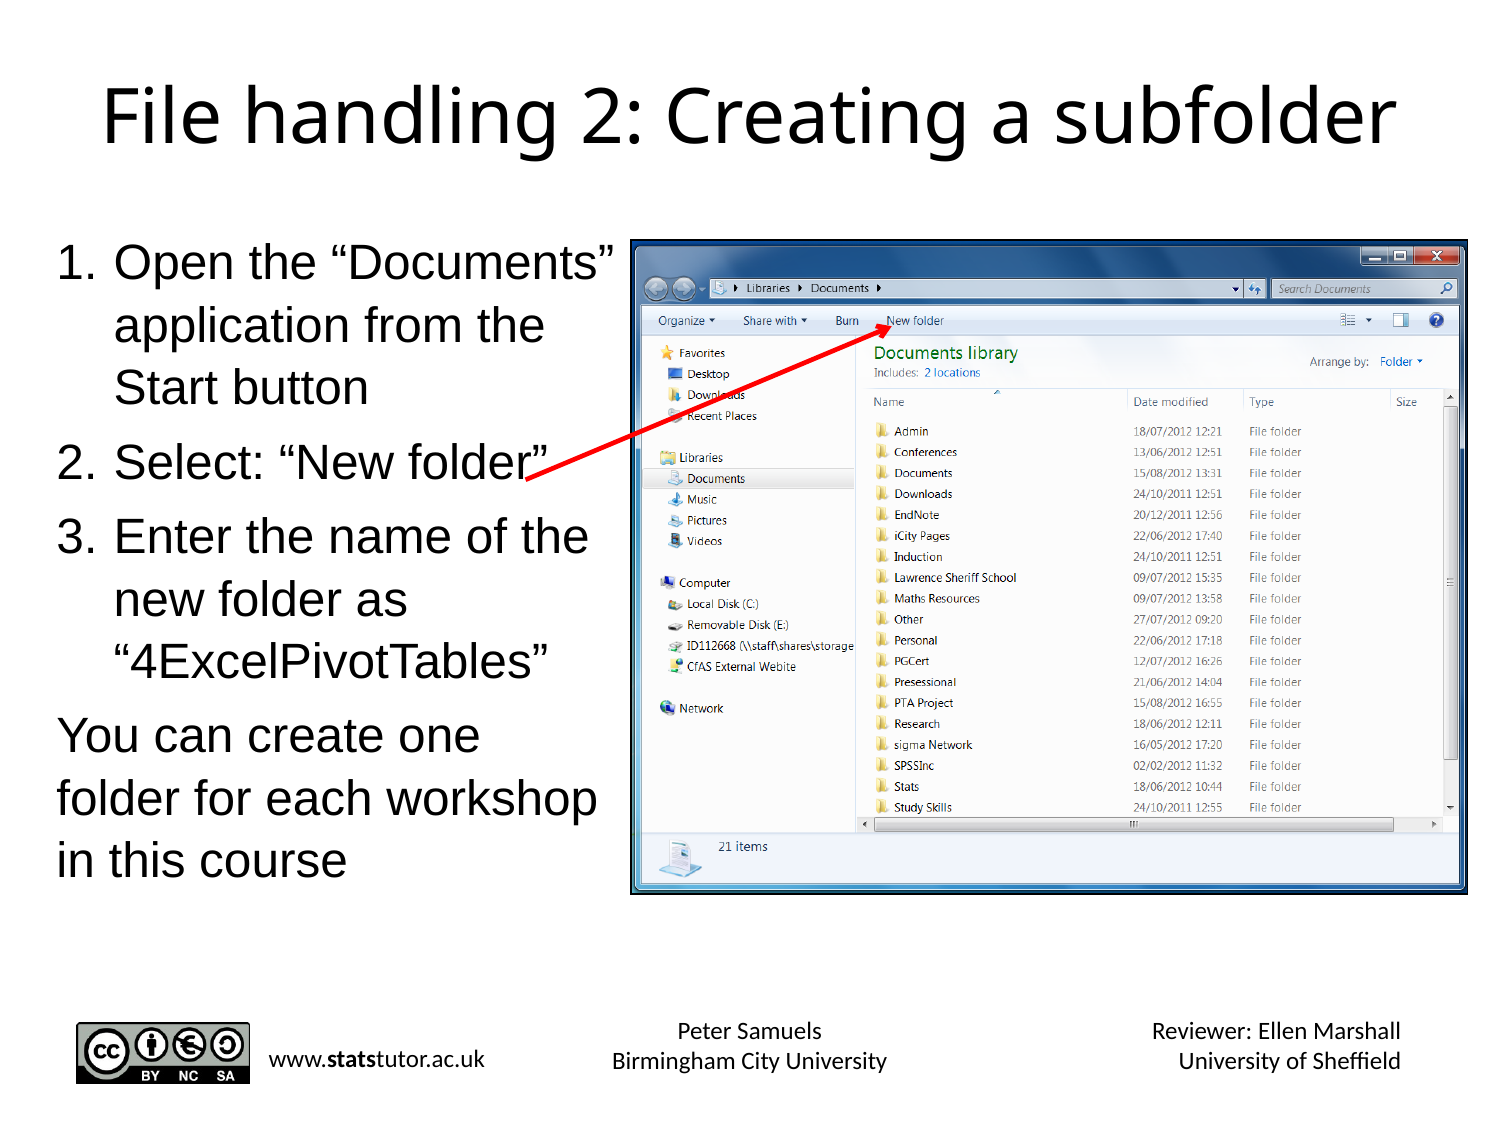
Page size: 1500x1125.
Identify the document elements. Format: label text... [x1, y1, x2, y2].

picture [631, 240, 1468, 894]
title File handling 2: Creating a subfolder [75, 19, 1425, 207]
list Open the “Documents” application from the Start button Select: “New folder” Enter the name of the new folder as “4ExcelPivotTables” You can create one folder for each workshop in this course [41, 219, 632, 917]
text_box www.statstutor.ac.uk [254, 1035, 550, 1080]
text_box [525, 325, 892, 480]
picture [76, 1022, 251, 1084]
text_box Reviewer: Ellen Marshall University of Sheffield [1038, 1007, 1417, 1083]
text_box Peter Samuels Birmingham City University [549, 1007, 951, 1083]
